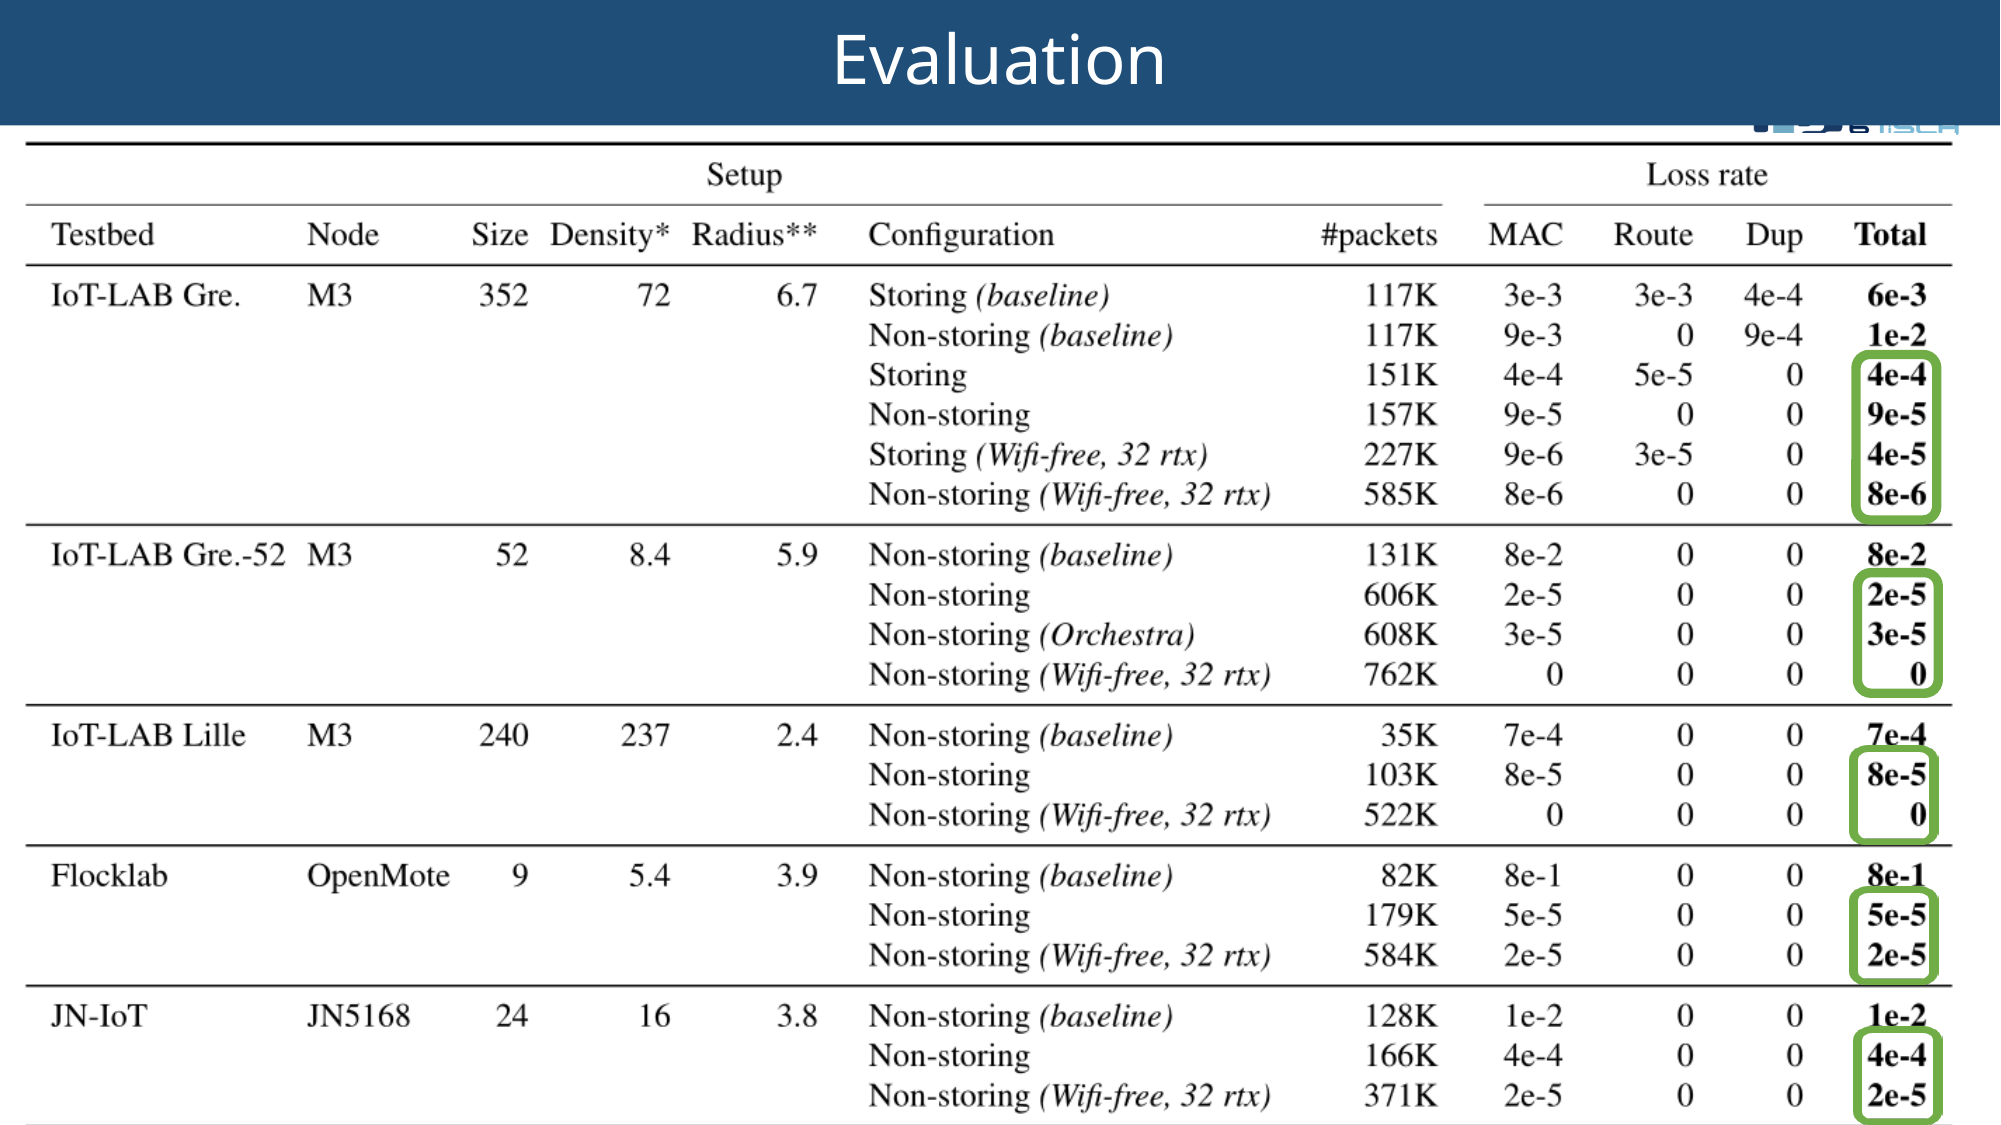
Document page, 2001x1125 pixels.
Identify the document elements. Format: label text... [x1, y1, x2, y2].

text_box Evaluation [0, 0, 2000, 126]
picture [20, 126, 1963, 1125]
